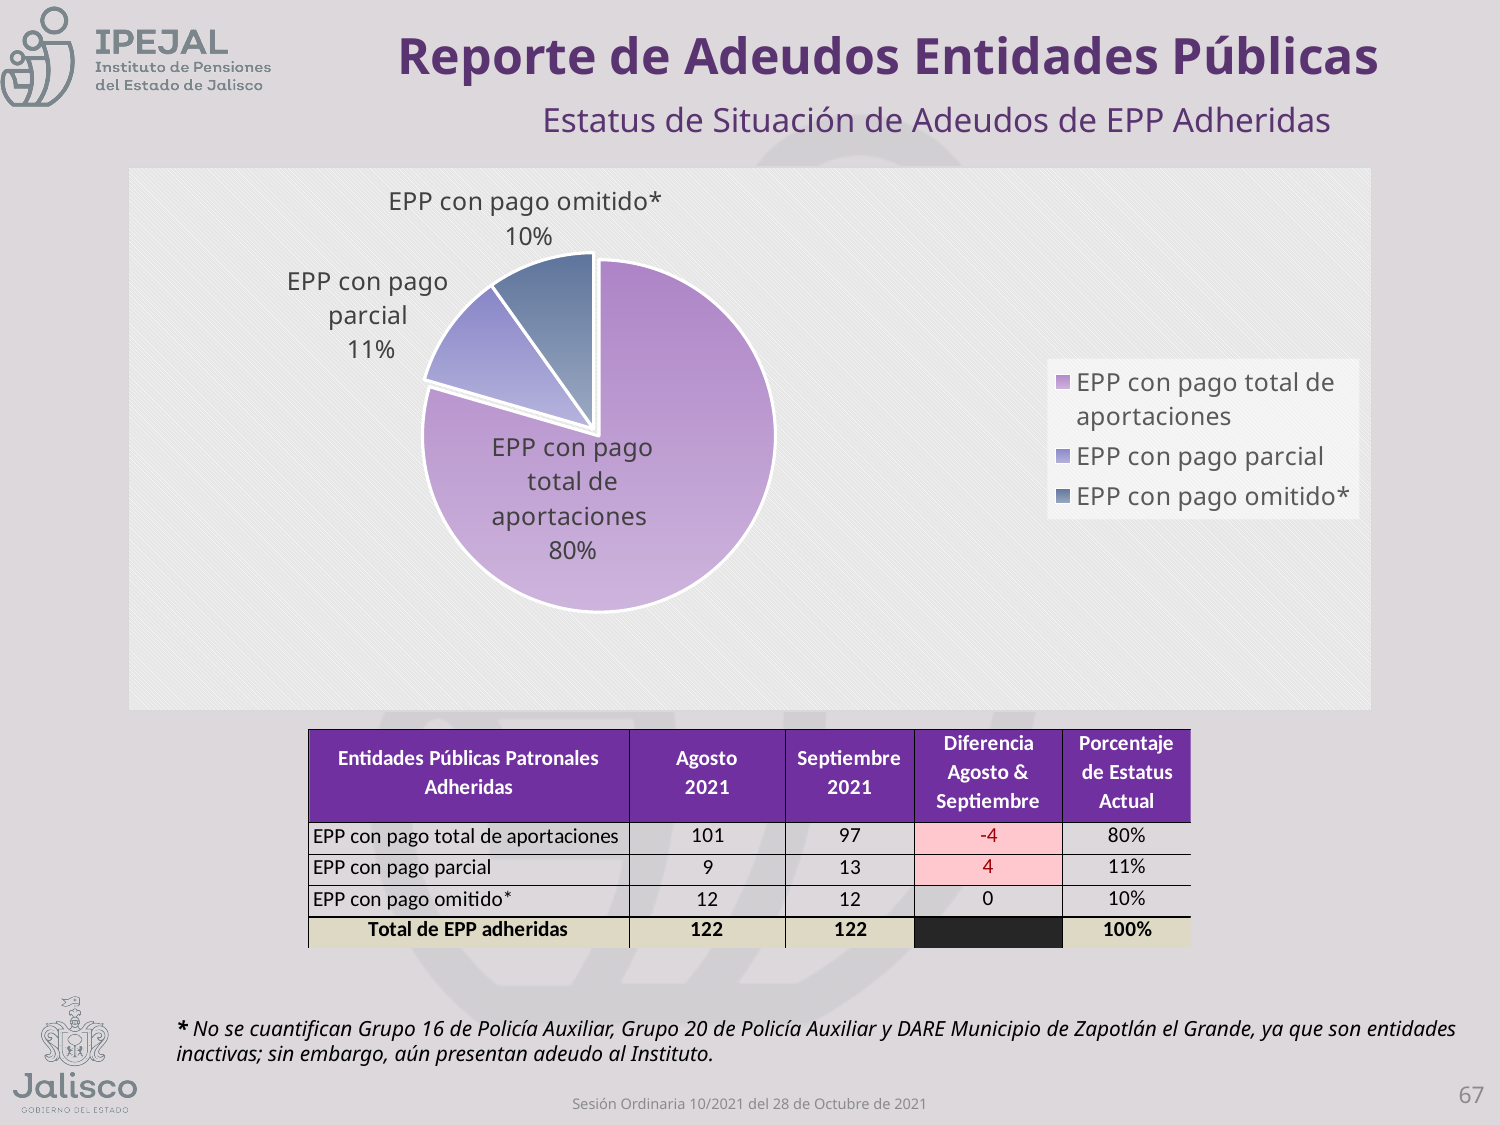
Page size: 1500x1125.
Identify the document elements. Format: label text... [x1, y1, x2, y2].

chart [126, 165, 1373, 713]
picture [0, 988, 166, 1125]
picture [307, 728, 1193, 950]
text_box Reporte de Adeudos Entidades Públicas [277, 23, 1500, 149]
footer Sesión Ordinaria 10/2021 del 28 de Octubre de 2021 [472, 1074, 1028, 1125]
text_box Estatus de Situación de Adeudos de EPP Adheridas [527, 91, 1348, 147]
picture [0, 6, 271, 107]
slide_number 67 [1411, 1066, 1500, 1125]
text_box * No se cuantifican Grupo 16 de Policía Auxiliar, Grupo 20 de Policía Auxiliar y DARE Municipio de Zapotlán el Grande, ya que son entidades inactivas; sin embargo, aún presentan adeudo al Instituto. [161, 1008, 1490, 1074]
